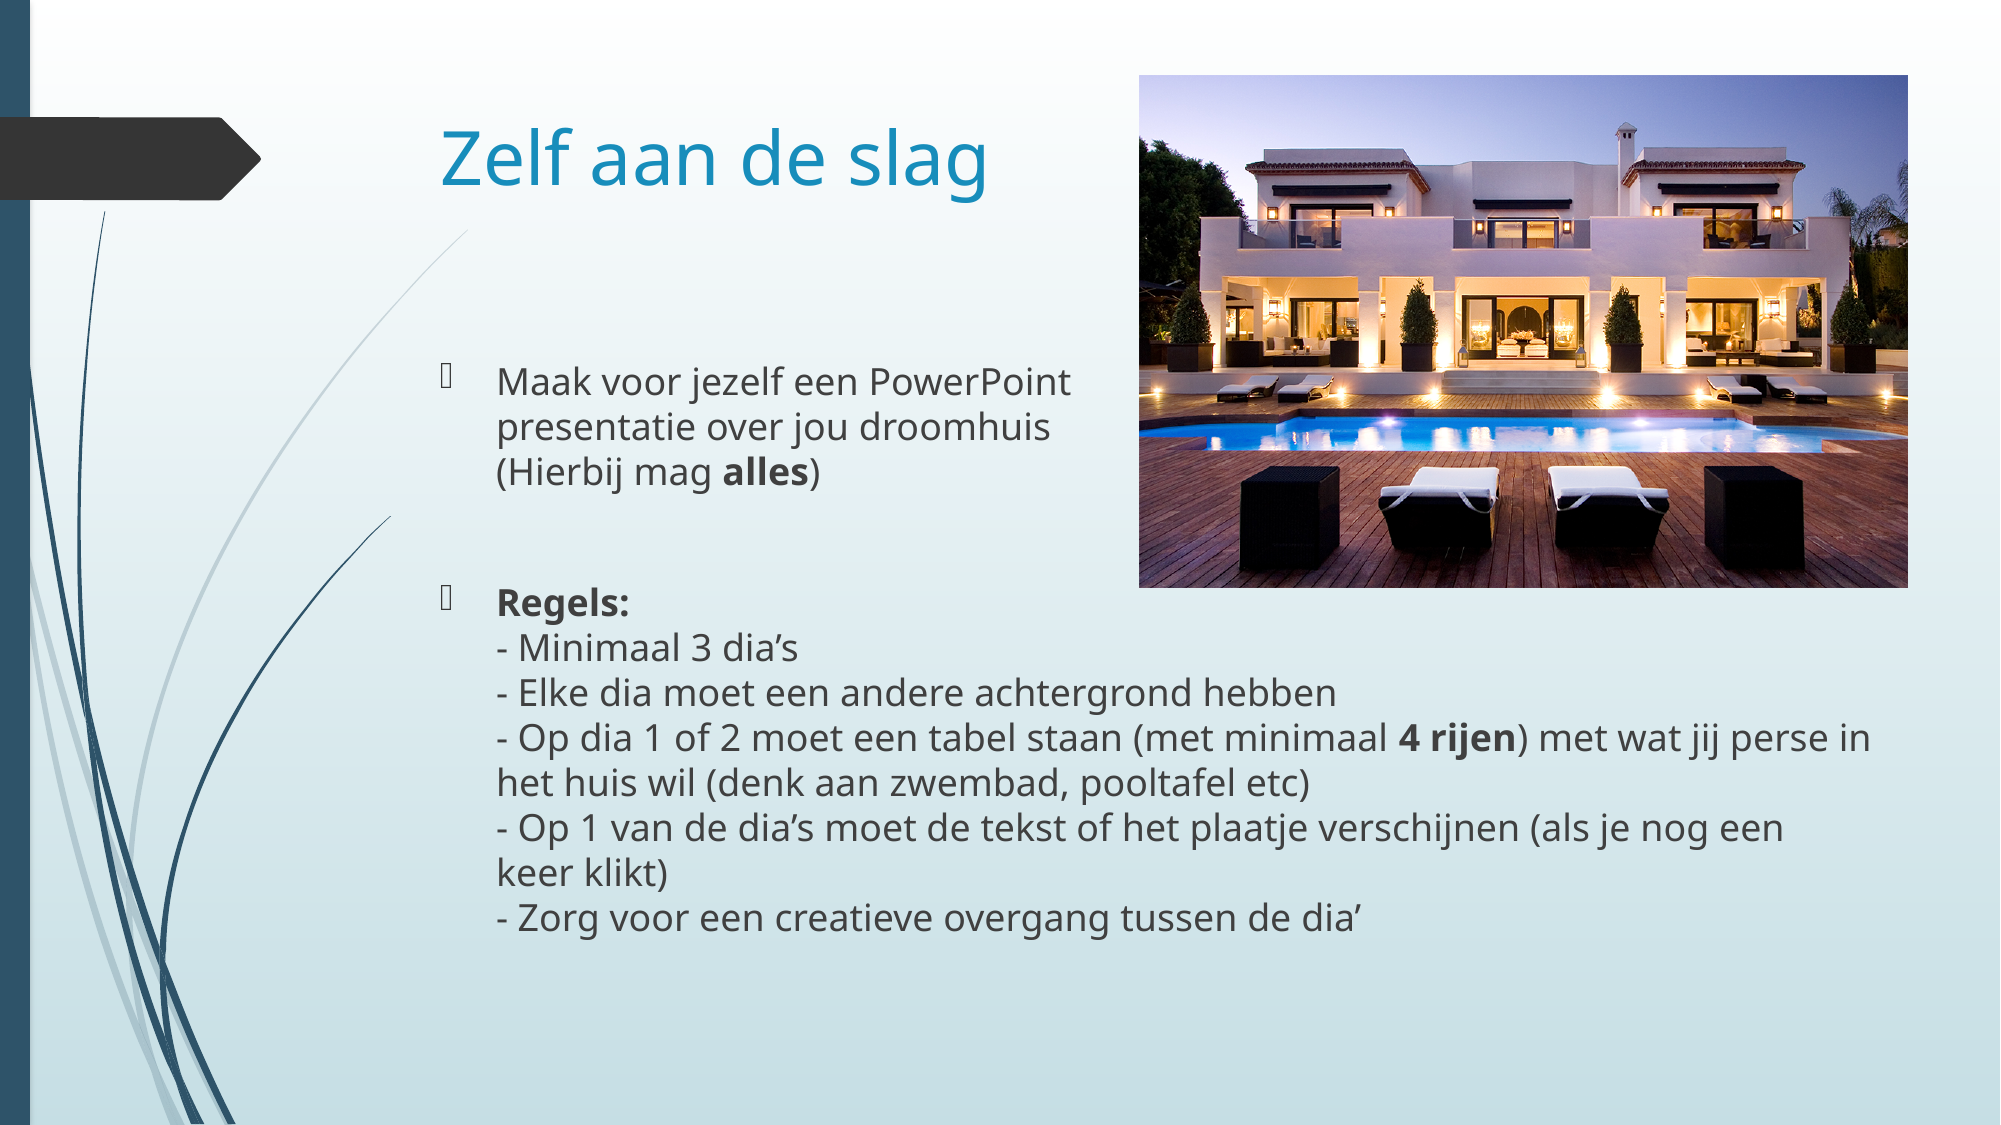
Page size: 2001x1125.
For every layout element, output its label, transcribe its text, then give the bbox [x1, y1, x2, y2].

title Zelf aan de slag [425, 102, 1134, 313]
list Maak voor jezelf een PowerPoint presentatie over jou droomhuis (Hierbij mag alles) Regels: - Minimaal 3 dia’s - Elke dia moet een andere achtergrond hebben - Op dia 1 of 2 moet een tabel staan (met minimaal 4 rijen) met wat jij perse in het huis wil (denk aan zwembad, pooltafel etc) - Op 1 van de dia’s moet de tekst of het plaatje verschijnen (als je nog een keer klikt) - Zorg voor een creatieve overgang tussen de dia’ [424, 350, 1888, 970]
picture [1139, 74, 1909, 588]
